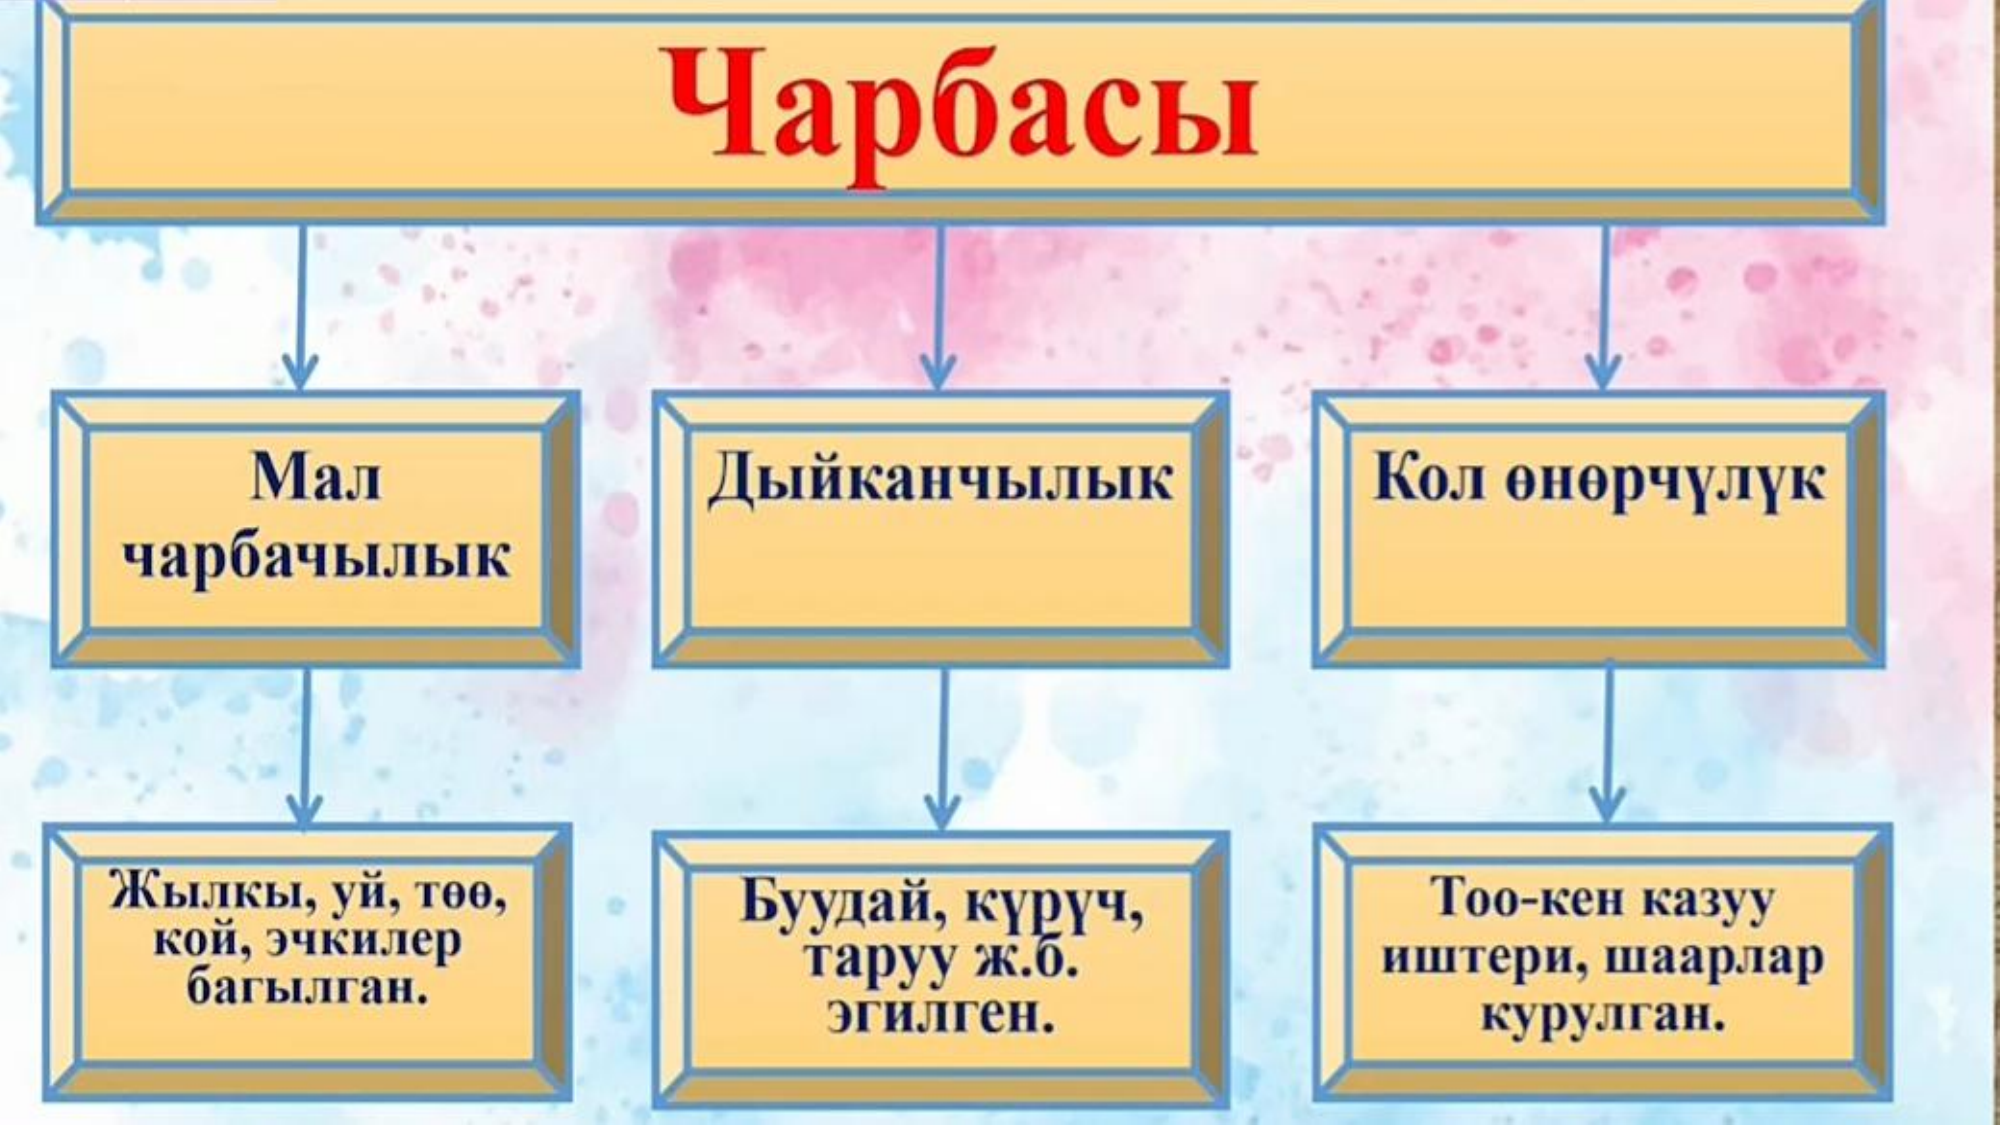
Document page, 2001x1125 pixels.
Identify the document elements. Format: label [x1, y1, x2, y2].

list [0, 0, 2000, 1125]
